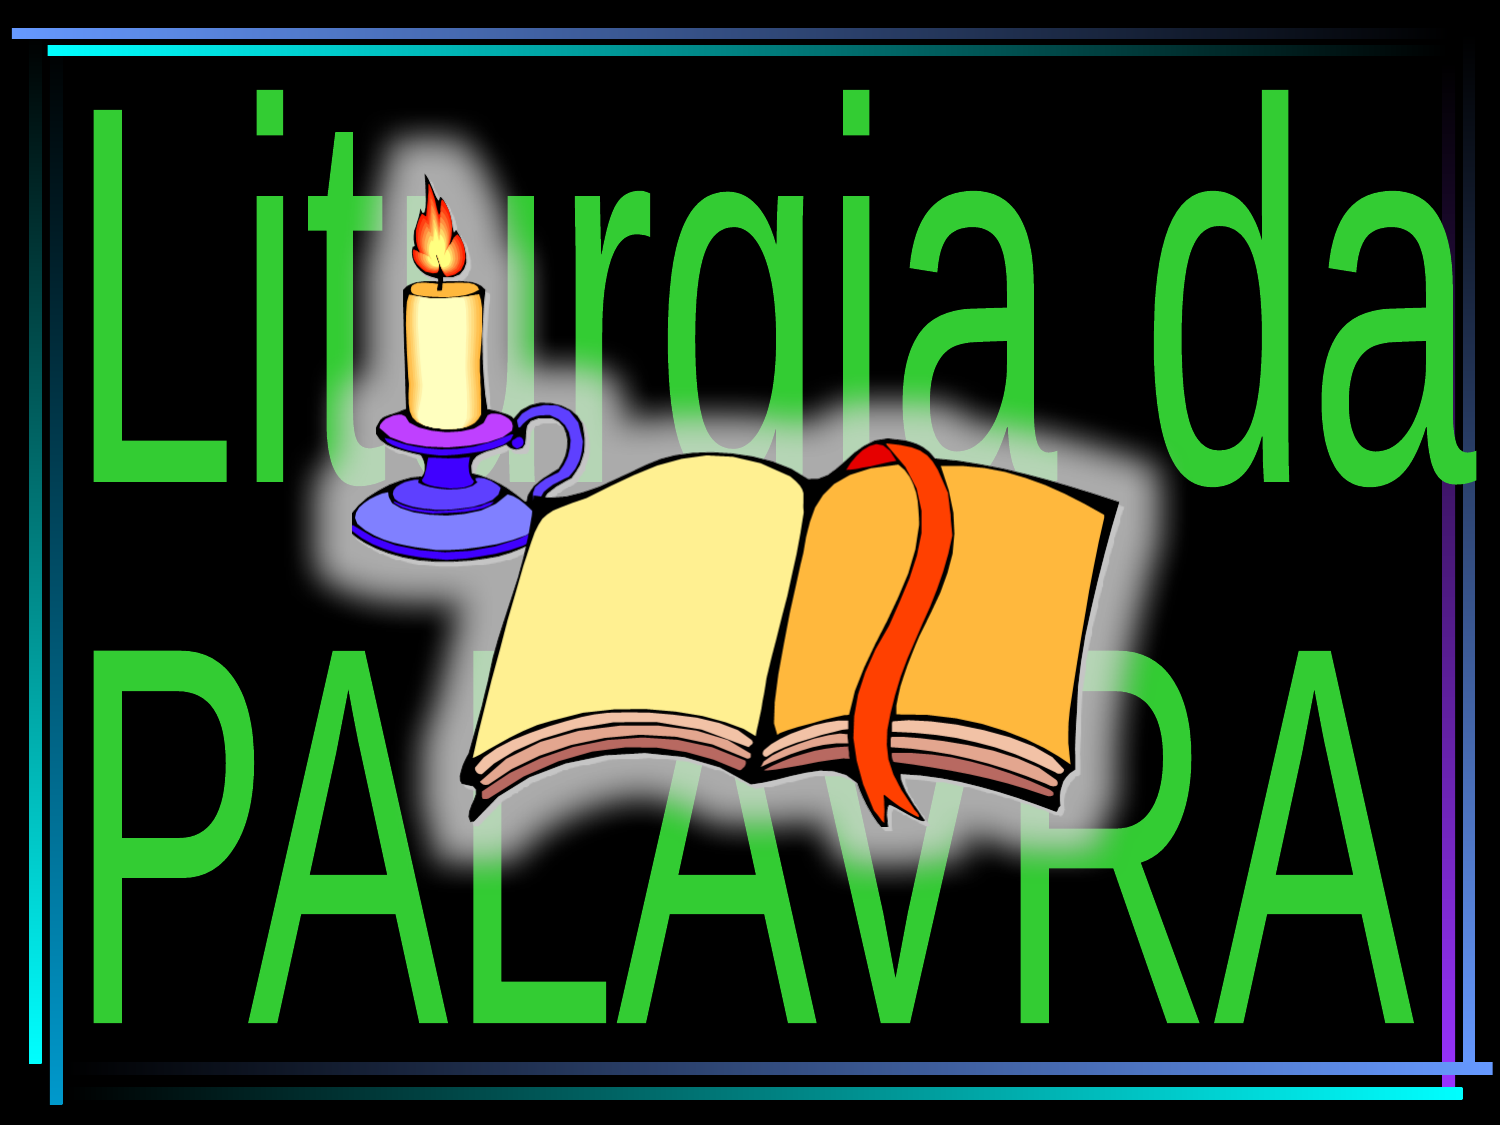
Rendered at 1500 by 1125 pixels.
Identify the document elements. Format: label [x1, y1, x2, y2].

picture [352, 160, 1132, 828]
